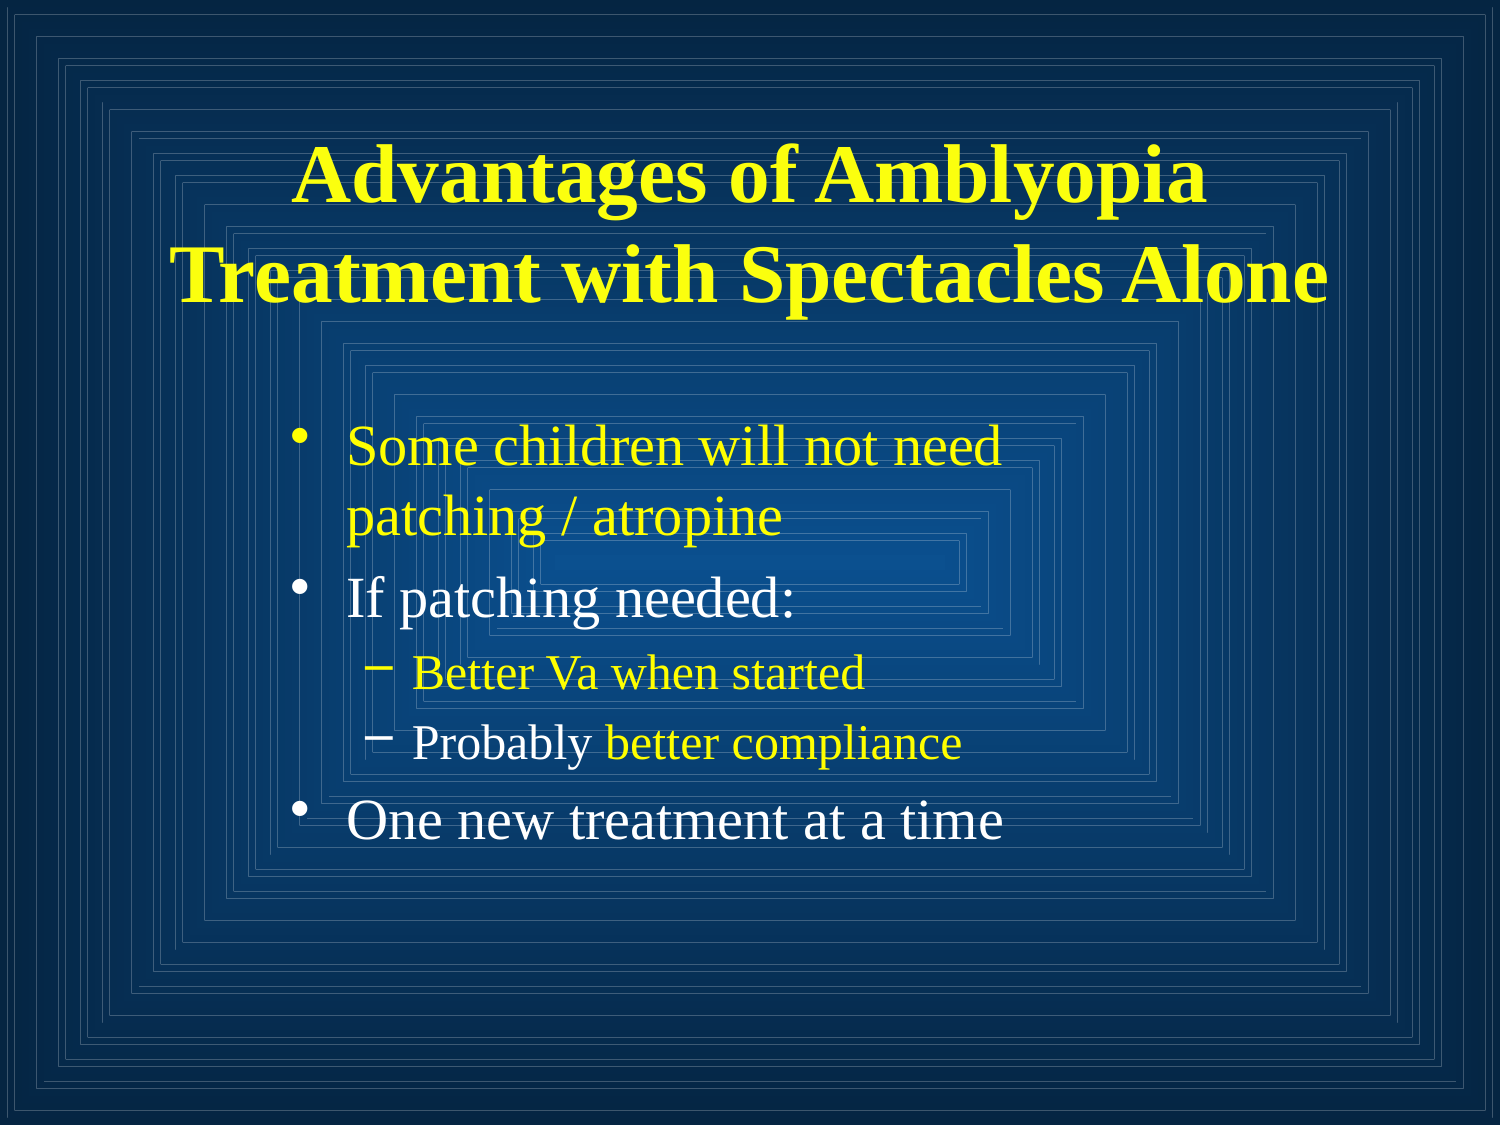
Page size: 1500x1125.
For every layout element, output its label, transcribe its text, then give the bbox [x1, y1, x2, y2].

title Advantages of Amblyopia Treatment with Spectacles Alone [112, 125, 1388, 313]
list Some children will not need patching / atropine If patching needed: Better Va when started Probably better compliance One new treatment at a time [275, 399, 1225, 1000]
